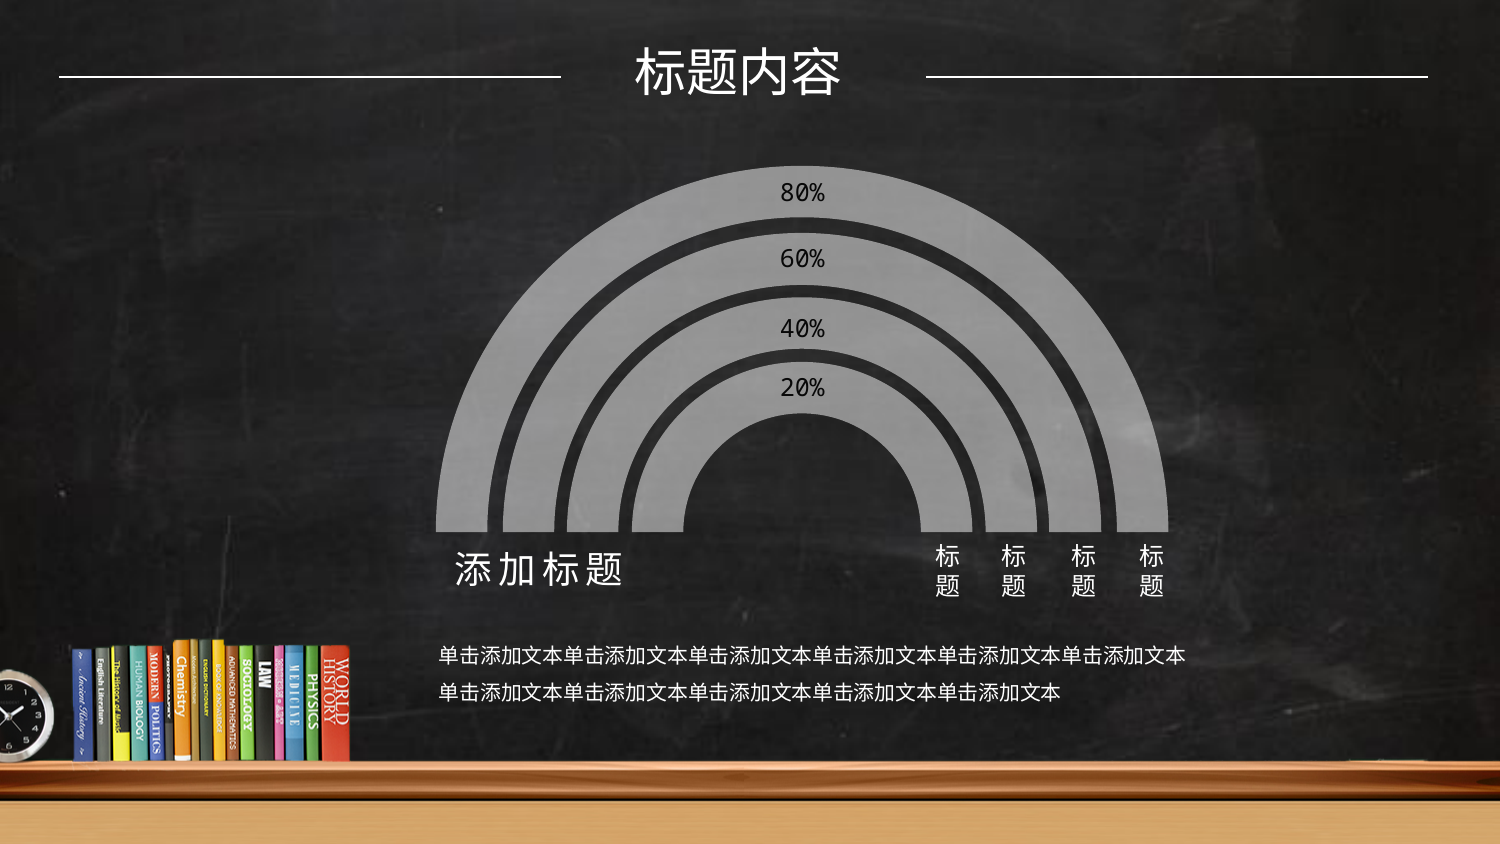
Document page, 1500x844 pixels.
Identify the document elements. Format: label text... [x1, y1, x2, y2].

picture [0, 0, 1500, 844]
text_box 标题内容 [608, 32, 868, 110]
text_box 单击添加文本单击添加文本单击添加文本单击添加文本单击添加文本单击添加文本单击添加文本单击添加文本单击添加文本单击添加文本单击添加文本 [424, 622, 1216, 713]
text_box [435, 165, 1169, 676]
